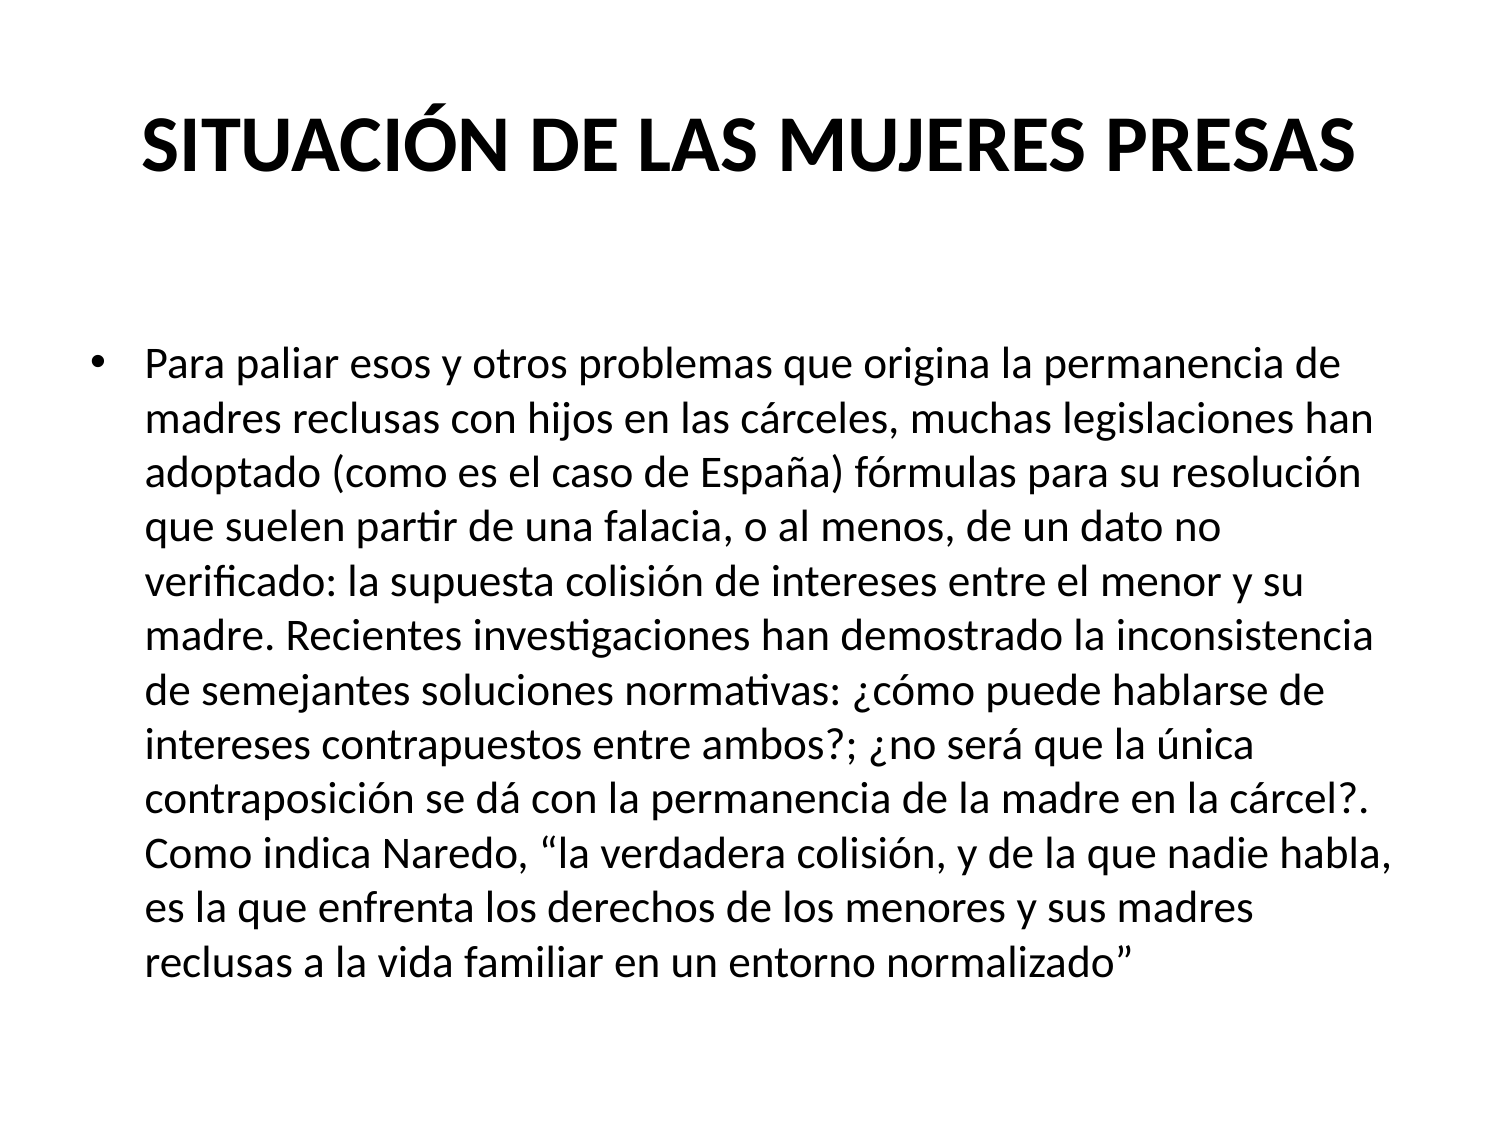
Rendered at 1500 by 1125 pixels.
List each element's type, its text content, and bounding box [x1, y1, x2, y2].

title SITUACIÓN DE LAS MUJERES PRESAS [75, 45, 1425, 233]
list Para paliar esos y otros problemas que origina la permanencia de madres reclusas con hijos en las cárceles, muchas legislaciones han adoptado (como es el caso de España) fórmulas para su resolución que suelen partir de una falacia, o al menos, de un dato no verificado: la supuesta colisión de intereses entre el menor y su madre. Recientes investigaciones han demostrado la inconsistencia de semejantes soluciones normativas: ¿cómo puede hablarse de intereses contrapuestos entre ambos?; ¿no será que la única contraposición se dá con la permanencia de la madre en la cárcel?. Como indica Naredo, “la verdadera colisión, y de la que nadie habla, es la que enfrenta los derechos de los menores y sus madres reclusas a la vida familiar en un entorno normalizado” [75, 262, 1425, 1005]
